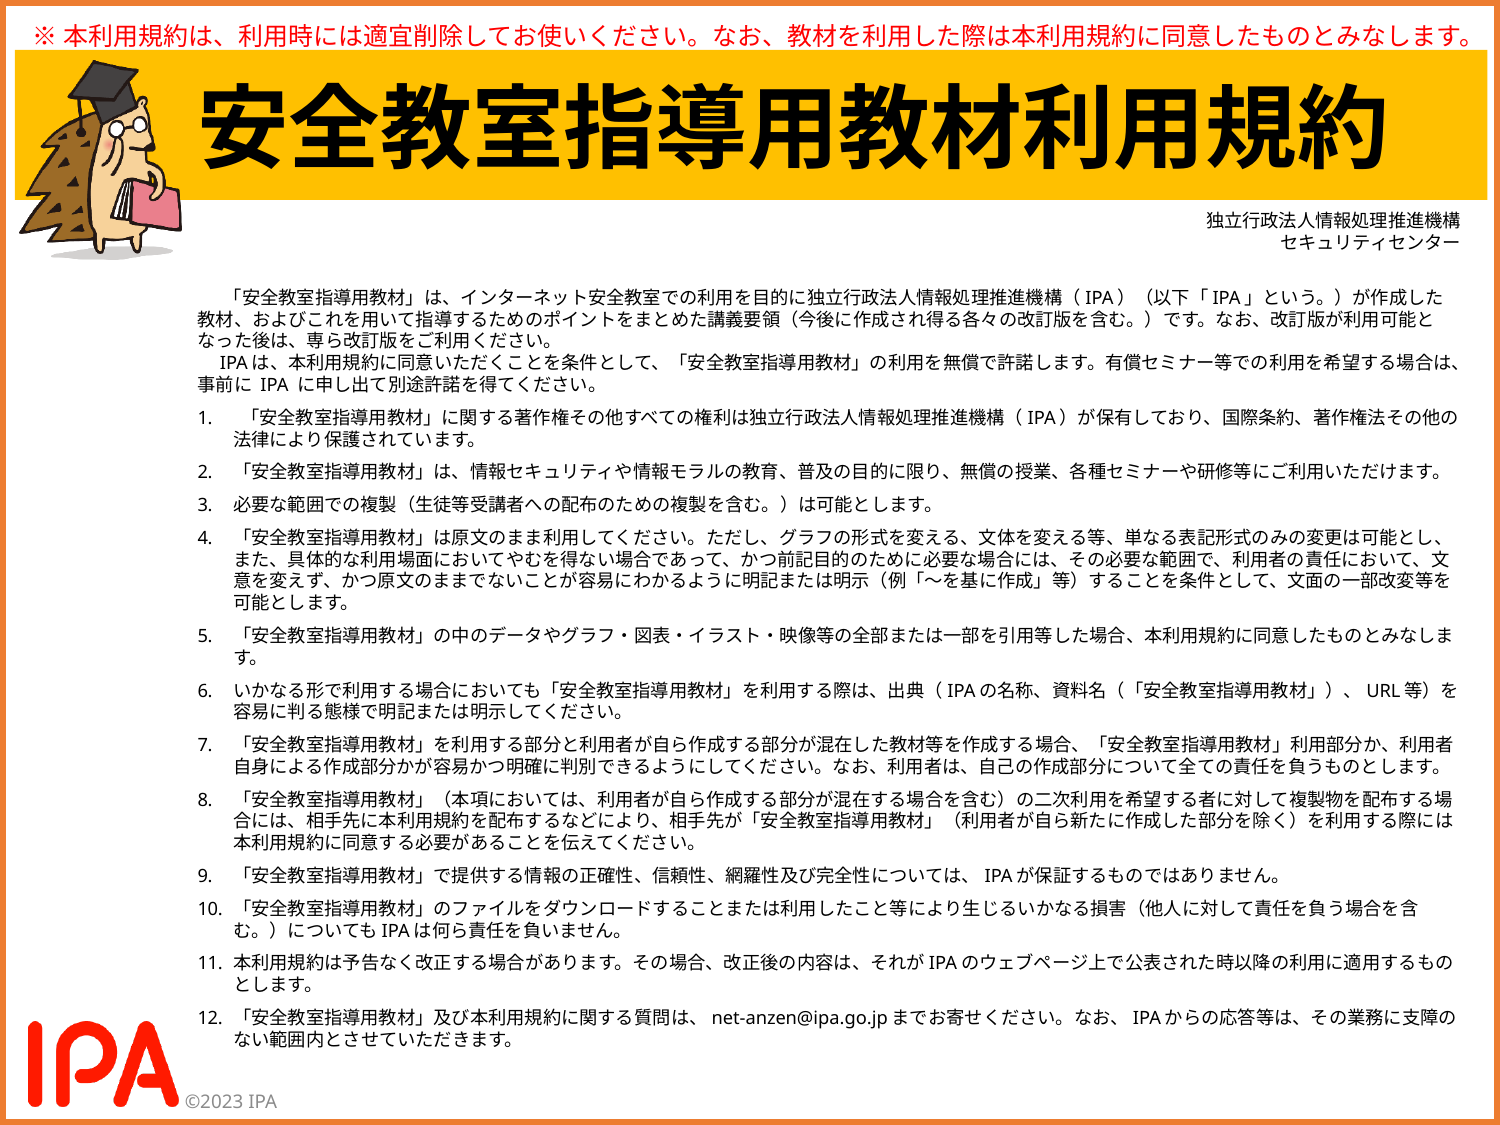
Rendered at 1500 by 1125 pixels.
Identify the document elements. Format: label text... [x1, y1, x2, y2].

picture [19, 60, 182, 260]
list 独立行政法人情報処理推進機構 セキュリティセンター 「安全教室指導用教材」は、インターネット安全教室での利用を目的に独立行政法人情報処理推進機構（IPA）（以下「IPA」という。）が作成した教材、およびこれを用いて指導するためのポイントをまとめた講義要領（今後に作成され得る各々の改訂版を含む。）です。なお、改訂版が利用可能となった後は、専ら改訂版をご利用ください。 IPAは、本利用規約に同意いただくことを条件として、「安全教室指導用教材」の利用を無償で許諾します。有償セミナー等での利用を希望する場合は、事前に IPA に申し出て別途許諾を得てください。 「安全教室指導用教材」に関する著作権その他すべての権利は独立行政法人情報処理推進機構（IPA）が保有しており、国際条約、著作権法その他の法律により保護されています。 「安全教室指導用教材」は、情報セキュリティや情報モラルの教育、普及の目的に限り、無償の授業、各種セミナーや研修等にご利用いただけます。 必要な範囲での複製（生徒等受講者への配布のための複製を含む。）は可能とします。 「安全教室指導用教材」は原文のまま利用してください。ただし、グラフの形式を変える、文体を変える等、単なる表記形式のみの変更は可能とし、また、具体的な利用場面においてやむを得ない場合であって、かつ前記目的のために必要な場合には、その必要な範囲で、利用者の責任において、文意を変えず、かつ原文のままでないことが容易にわかるように明記または明示（例「～を基に作成」等）することを条件として、文面の一部改変等を可能とします。 「安全教室指導用教材」の中のデータやグラフ・図表・イラスト・映像等の全部または一部を引用等した場合、本利用規約に同意したものとみなします。 いかなる形で利用する場合においても「安全教室指導用教材」を利用する際は、出典（IPAの名称、資料名（「安全教室指導用教材」）、URL等）を容易に判る態様で明記または明示してください。 「安全教室指導用教材」を利用する部分と利用者が自ら作成する部分が混在した教材等を作成する場合、「安全教室指導用教材」利用部分か、利用者自身による作成部分かが容易かつ明確に判別できるようにしてください。なお、利用者は、自己の作成部分について全ての責任を負うものとします。 「安全教室指導用教材」（本項においては、利用者が自ら作成する部分が混在する場合を含む）の二次利用を希望する者に対して複製物を配布する場合には、相手先に本利用規約を配布するなどにより、相手先が「安全教室指導用教材」（利用者が自ら新たに作成した部分を除く）を利用する際には本利用規約に同意する必要があることを伝えてください。 「安全教室指導用教材」で提供する情報の正確性、信頼性、網羅性及び完全性については、IPAが保証するものではありません。 「安全教室指導用教材」のファイルをダウンロードすることまたは利用したこと等により生じるいかなる損害（他人に対して責任を負う場合を含む。）についてもIPAは何ら責任を負いません。 本利用規約は予告なく改正する場合があります。その場合、改正後の内容は、それがIPAのウェブページ上で公表された時以降の利用に適用するものとします。 「安全教室指導用教材」及び本利用規約に関する質問は、net-anzen@ipa.go.jpまでお寄せください。なお、IPAからの応答等は、その業務に支障のない範囲内とさせていただきます。 [182, 202, 1477, 1089]
text_box ※本利用規約は、利用時には適宜削除してお使いください。なお、教材を利用した際は本利用規約に同意したものとみなします。 [18, 13, 1477, 59]
title 安全教室指導用教材利用規約 [182, 73, 1488, 190]
picture [28, 1021, 179, 1107]
